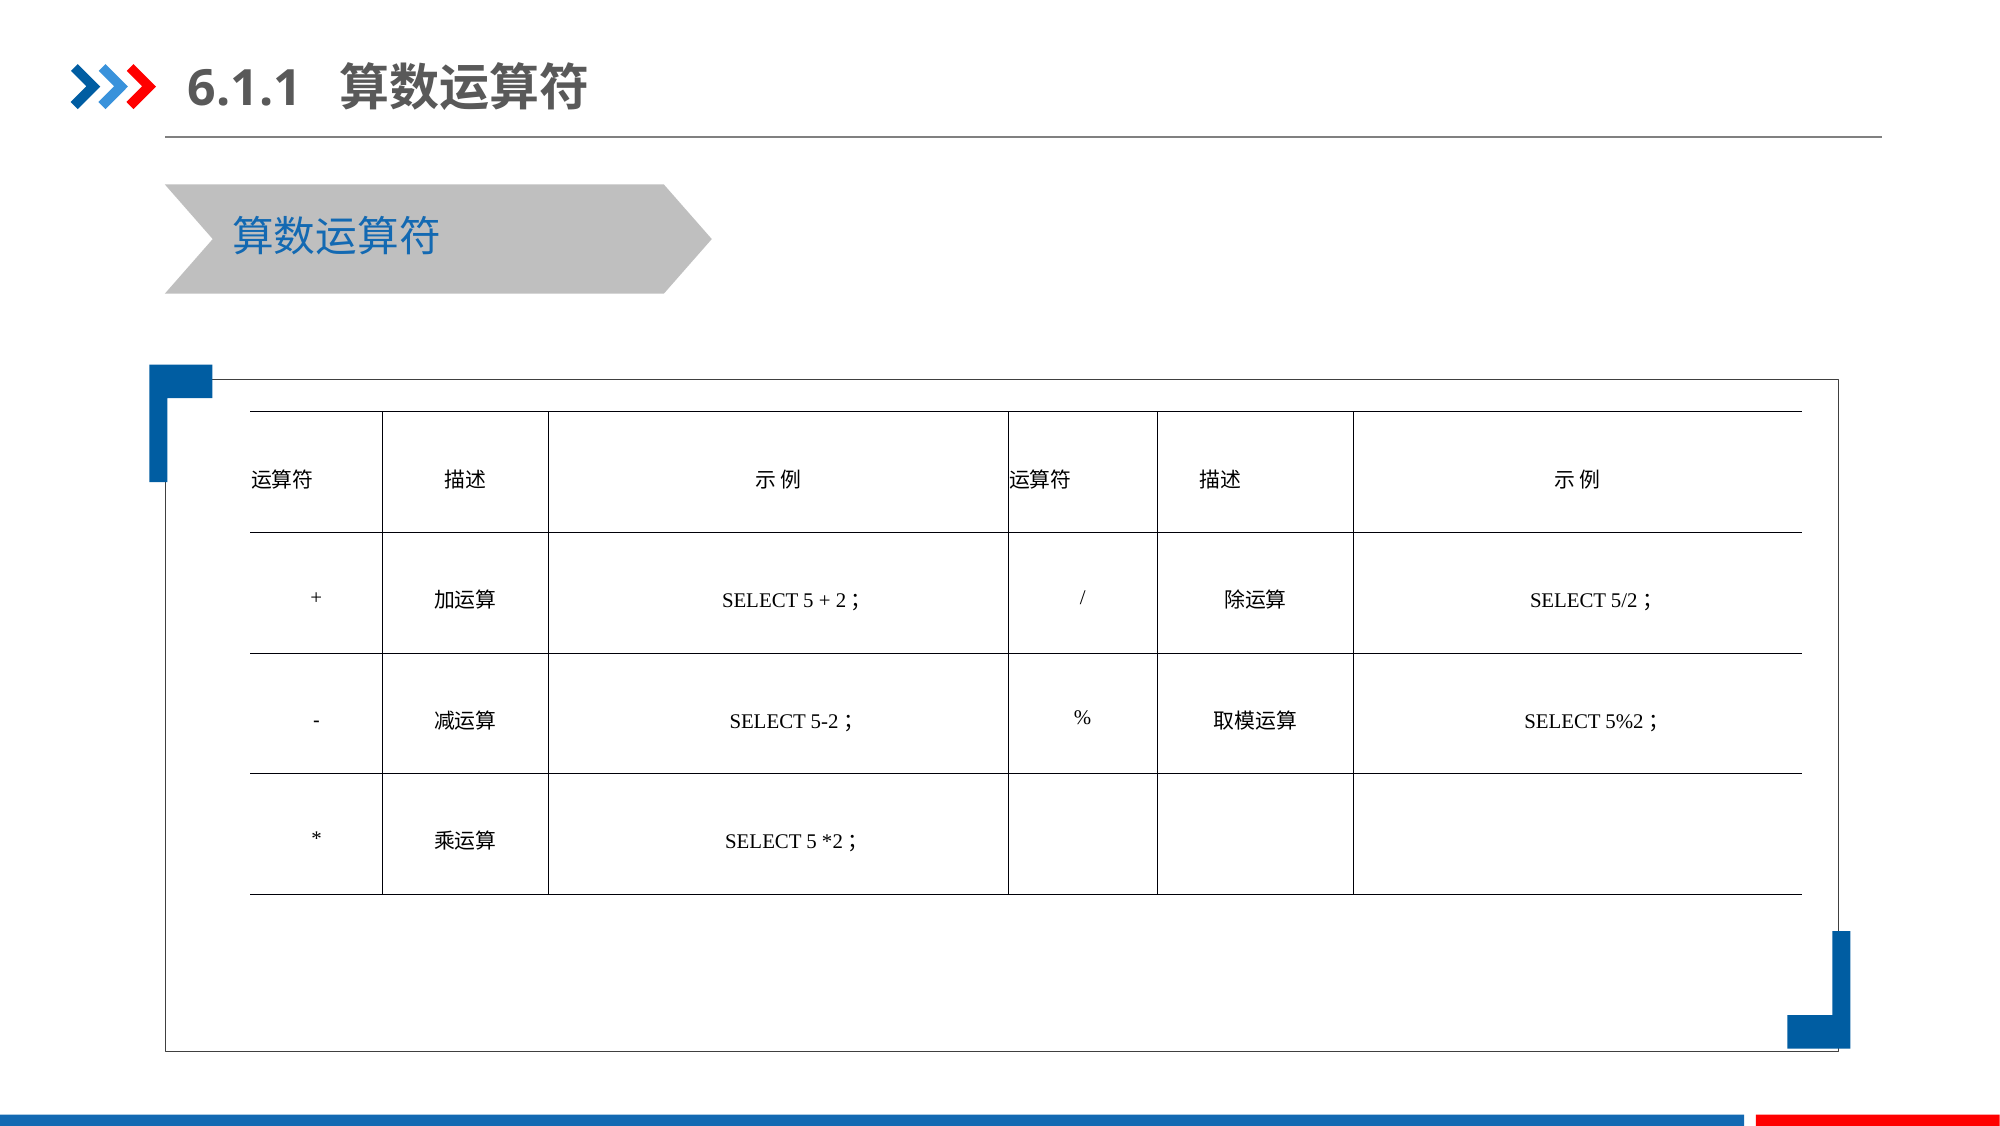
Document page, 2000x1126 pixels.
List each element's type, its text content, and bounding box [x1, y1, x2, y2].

table_cell 减运算 [383, 654, 548, 773]
table_cell SELECT 5/2； [1354, 533, 1802, 653]
text_box [147, 363, 215, 484]
table_cell 加运算 [383, 533, 548, 653]
table_cell * [250, 774, 382, 894]
table_cell SELECT 5 *2； [549, 774, 1008, 894]
table_cell % [1009, 654, 1157, 773]
table_cell + [250, 533, 382, 653]
table_cell [1354, 774, 1802, 894]
text_box 6.1.1 算数运算符 [187, 43, 827, 127]
table_header 描述 [1158, 412, 1353, 532]
table_header 示 例 [549, 412, 1008, 532]
text_box 算数运算符 [217, 202, 456, 267]
table_cell SELECT 5 + 2； [549, 533, 1008, 653]
table_cell SELECT 5%2； [1354, 654, 1802, 773]
table_header 描述 [383, 412, 548, 532]
table_header 运算符 [1009, 412, 1157, 532]
text_box [164, 184, 712, 294]
table_cell 除运算 [1158, 533, 1353, 653]
table_cell SELECT 5-2； [549, 654, 1008, 773]
table_cell 乘运算 [383, 774, 548, 894]
table_header 运算符 [250, 412, 382, 532]
text_box [163, 378, 1841, 1053]
table_cell [1009, 774, 1157, 894]
table_cell / [1009, 533, 1157, 653]
table_cell 取模运算 [1158, 654, 1353, 773]
table_cell - [250, 654, 382, 773]
text_box [1785, 929, 1852, 1051]
table_header 示 例 [1354, 412, 1802, 532]
table_cell [1158, 774, 1353, 894]
